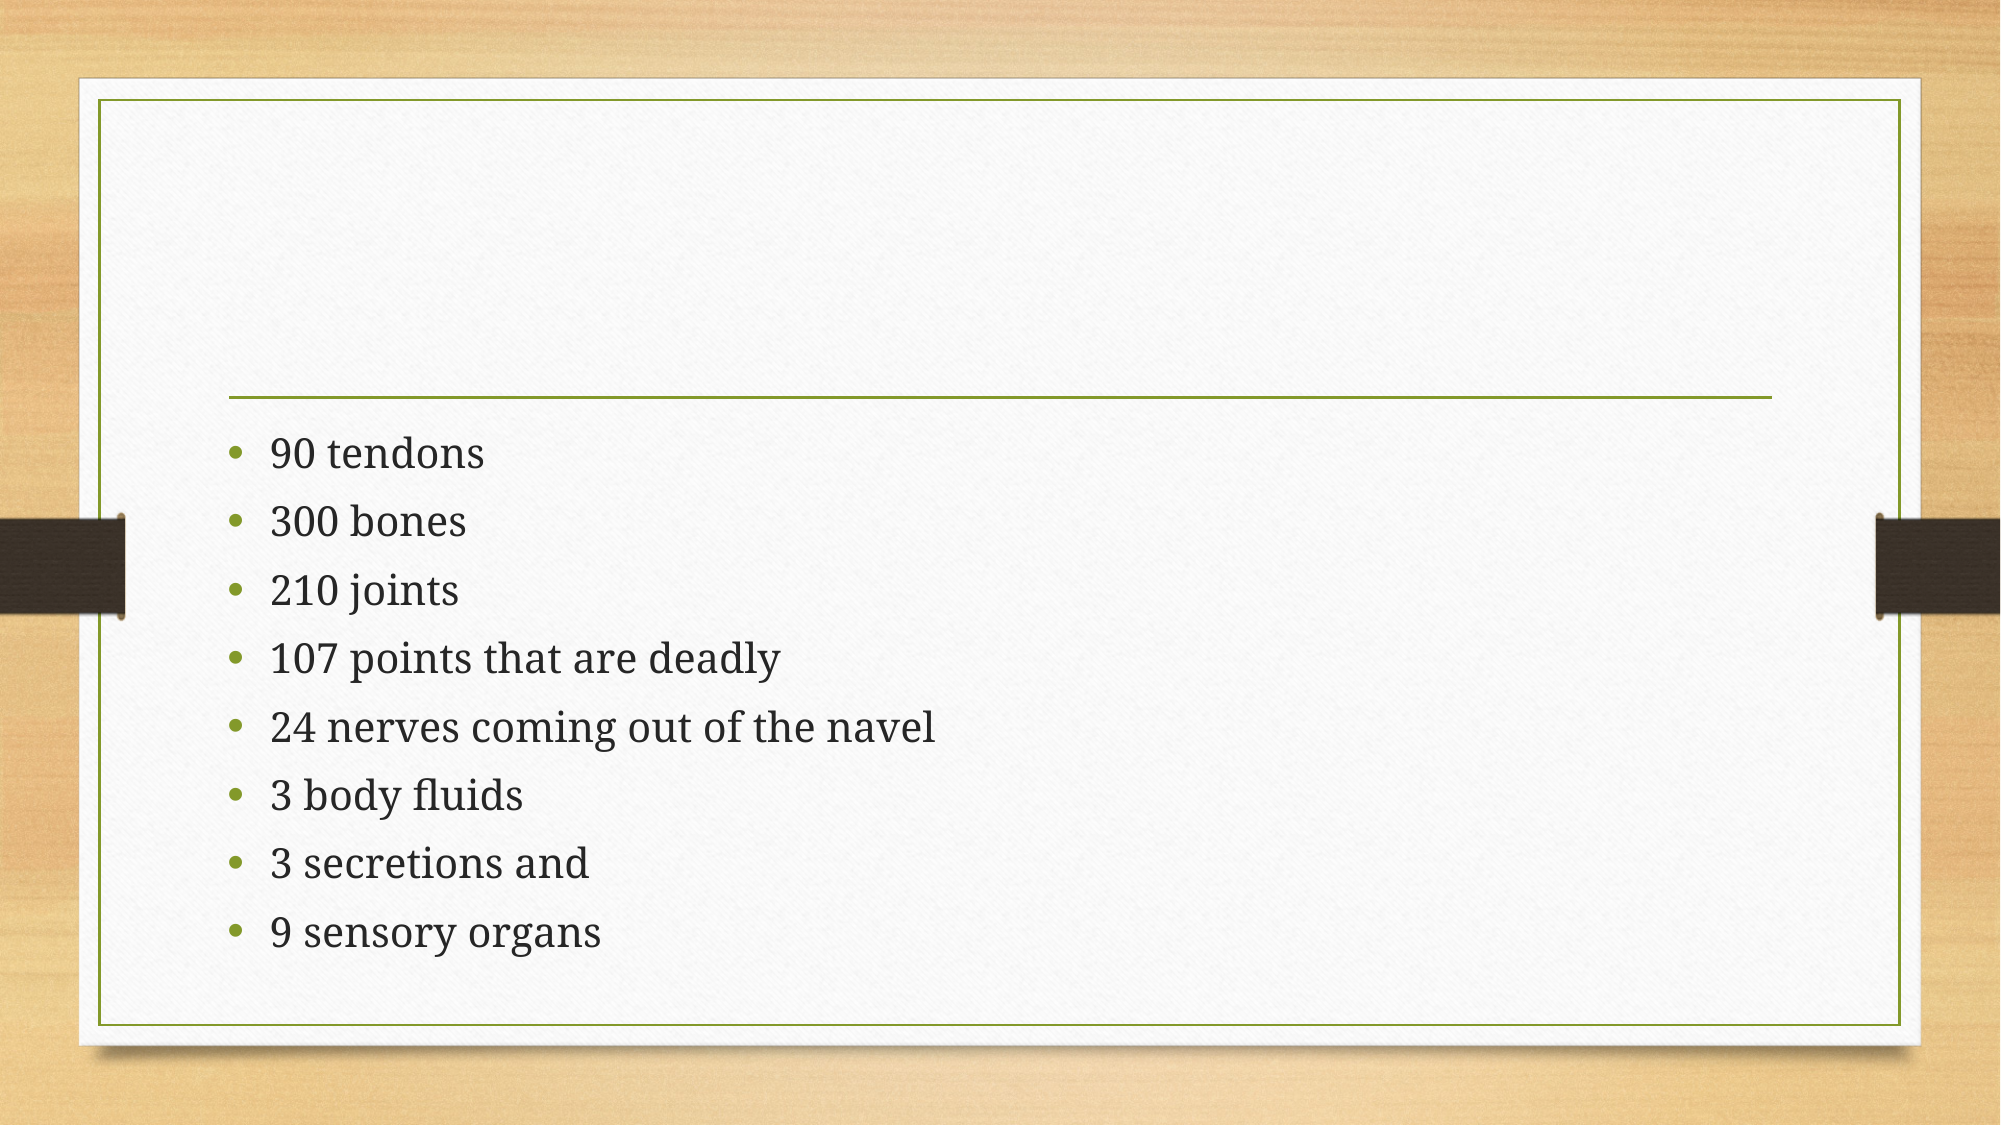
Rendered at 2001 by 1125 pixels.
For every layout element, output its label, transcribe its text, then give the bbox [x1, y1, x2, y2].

list 90 tendons 300 bones 210 joints 107 points that are deadly 24 nerves coming out of the navel 3 body fluids 3 secretions and 9 sensory organs [212, 419, 1788, 964]
picture [0, 0, 2001, 1125]
